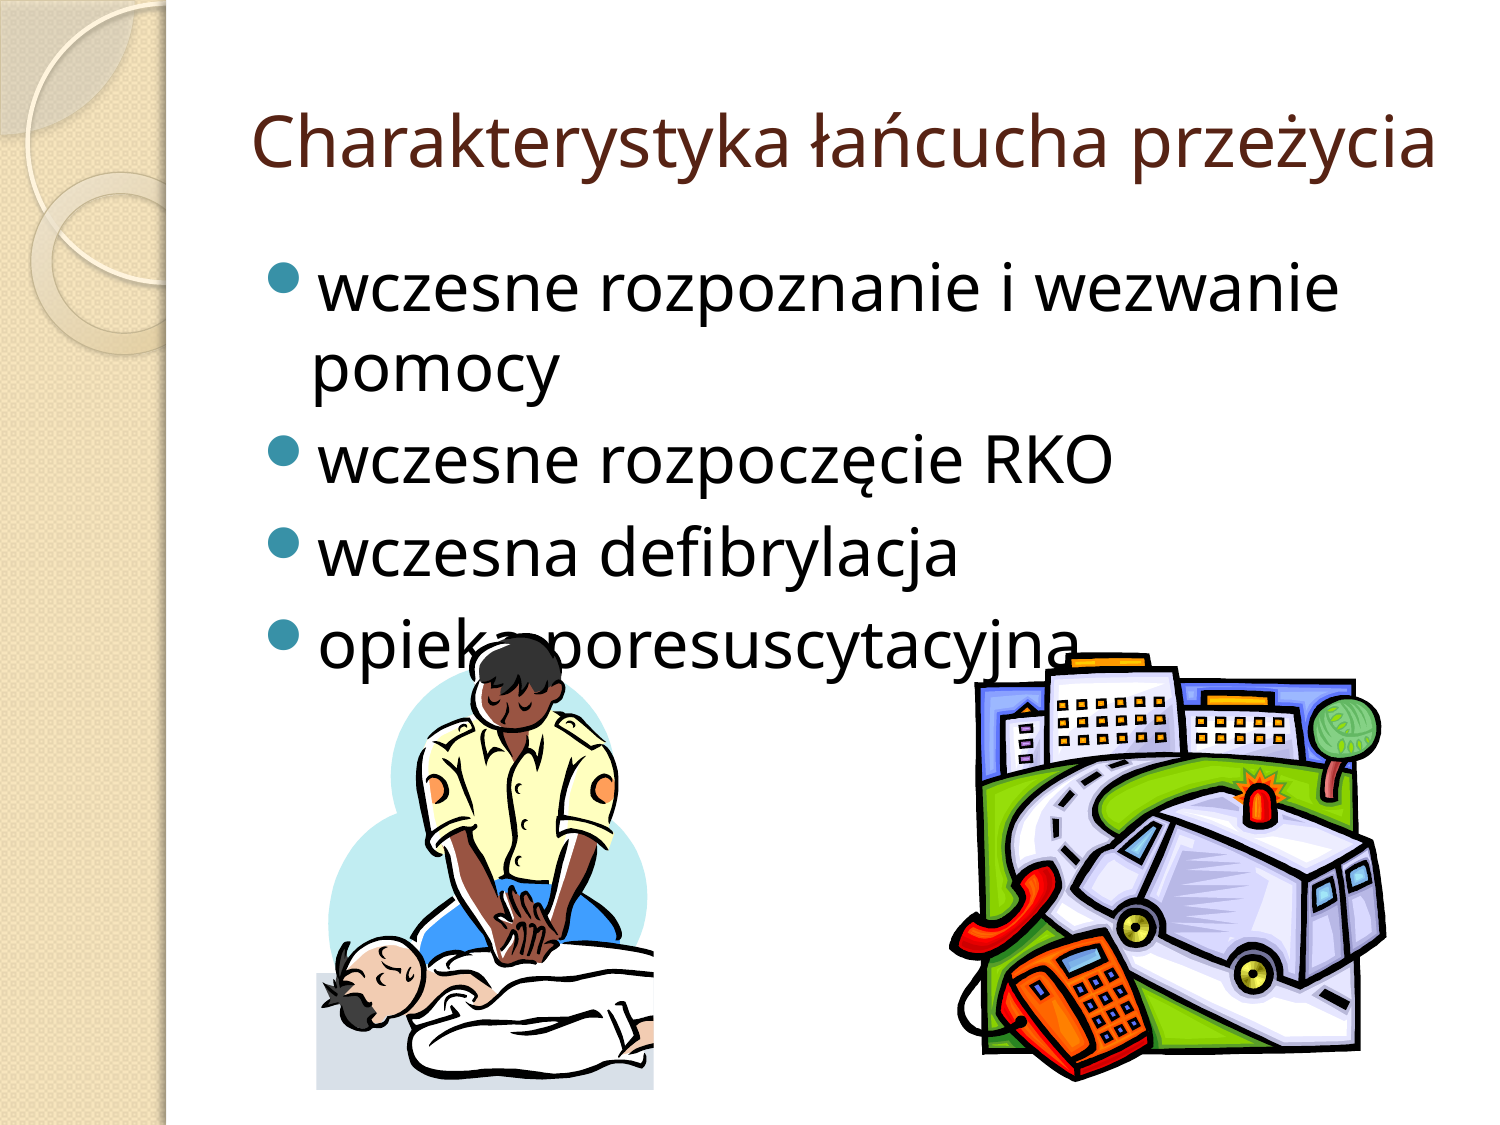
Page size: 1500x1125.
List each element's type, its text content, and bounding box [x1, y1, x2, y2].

title Charakterystyka łańcucha przeżycia [235, 45, 1466, 233]
picture [316, 632, 654, 1091]
picture [948, 644, 1395, 1091]
list wczesne rozpoznanie i wezwanie pomocy wczesne rozpoczęcie RKO wczesna defibrylacja opieka poresuscytacyjna [235, 237, 1466, 1025]
